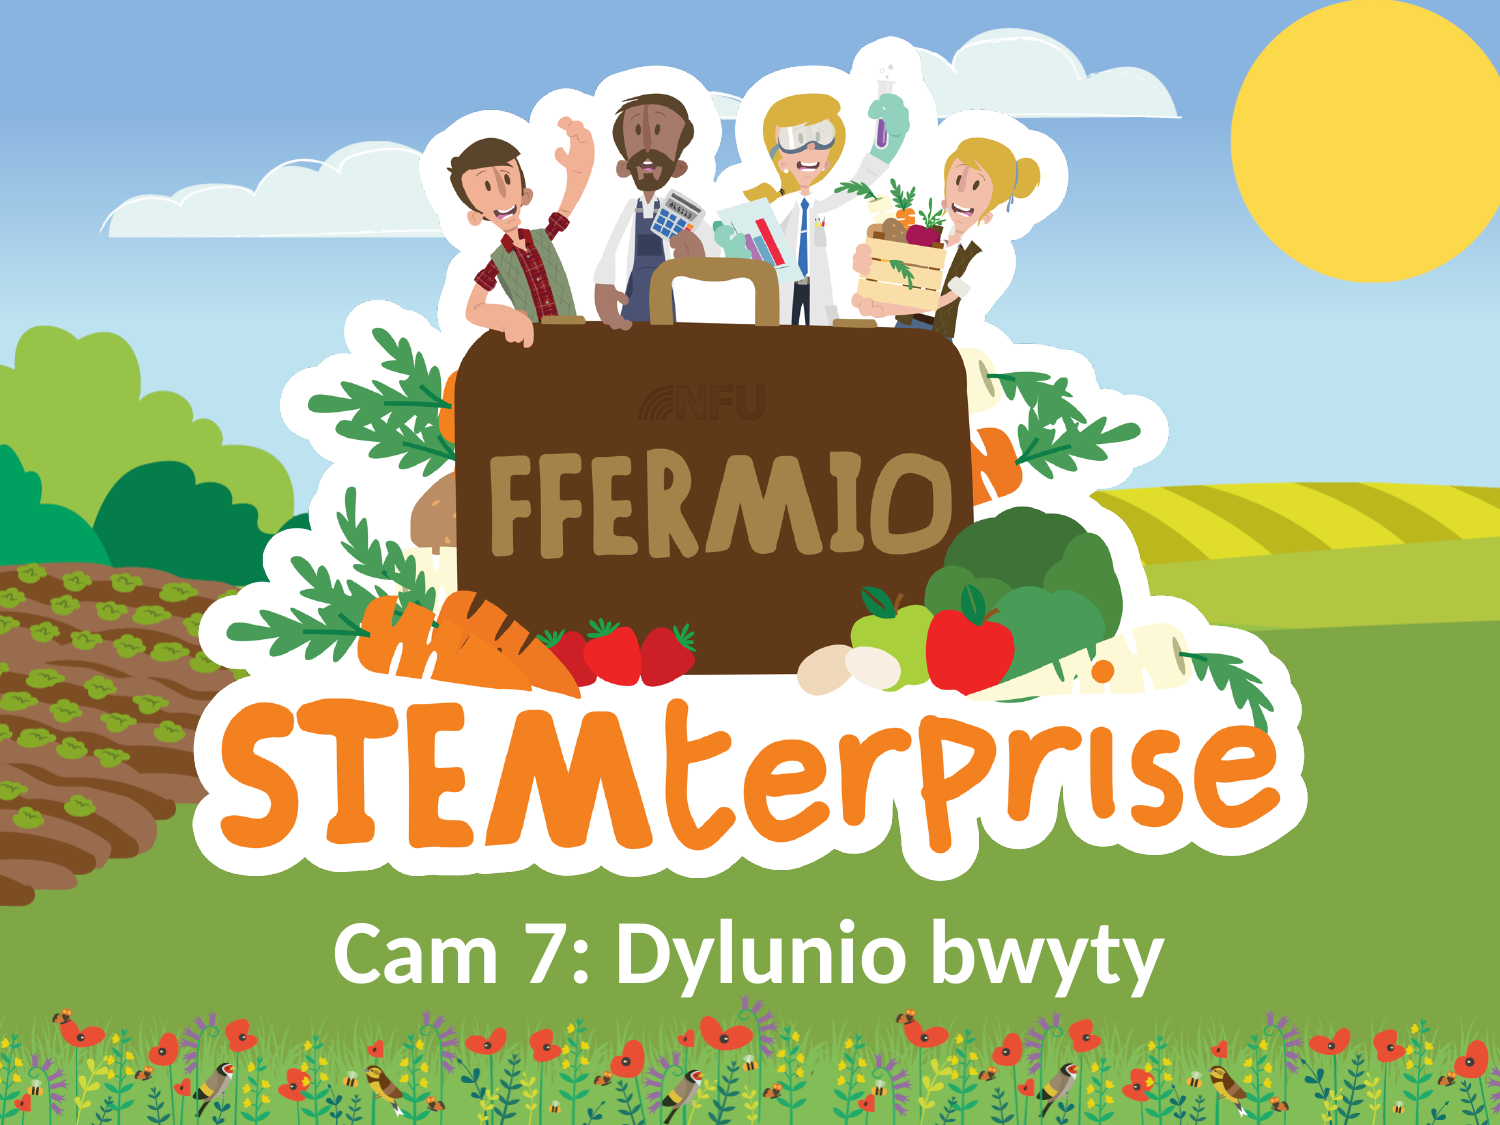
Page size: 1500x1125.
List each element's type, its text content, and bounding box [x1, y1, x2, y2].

title Cam 7: Dylunio bwyty [41, 857, 1459, 1035]
picture [0, 0, 1500, 1125]
